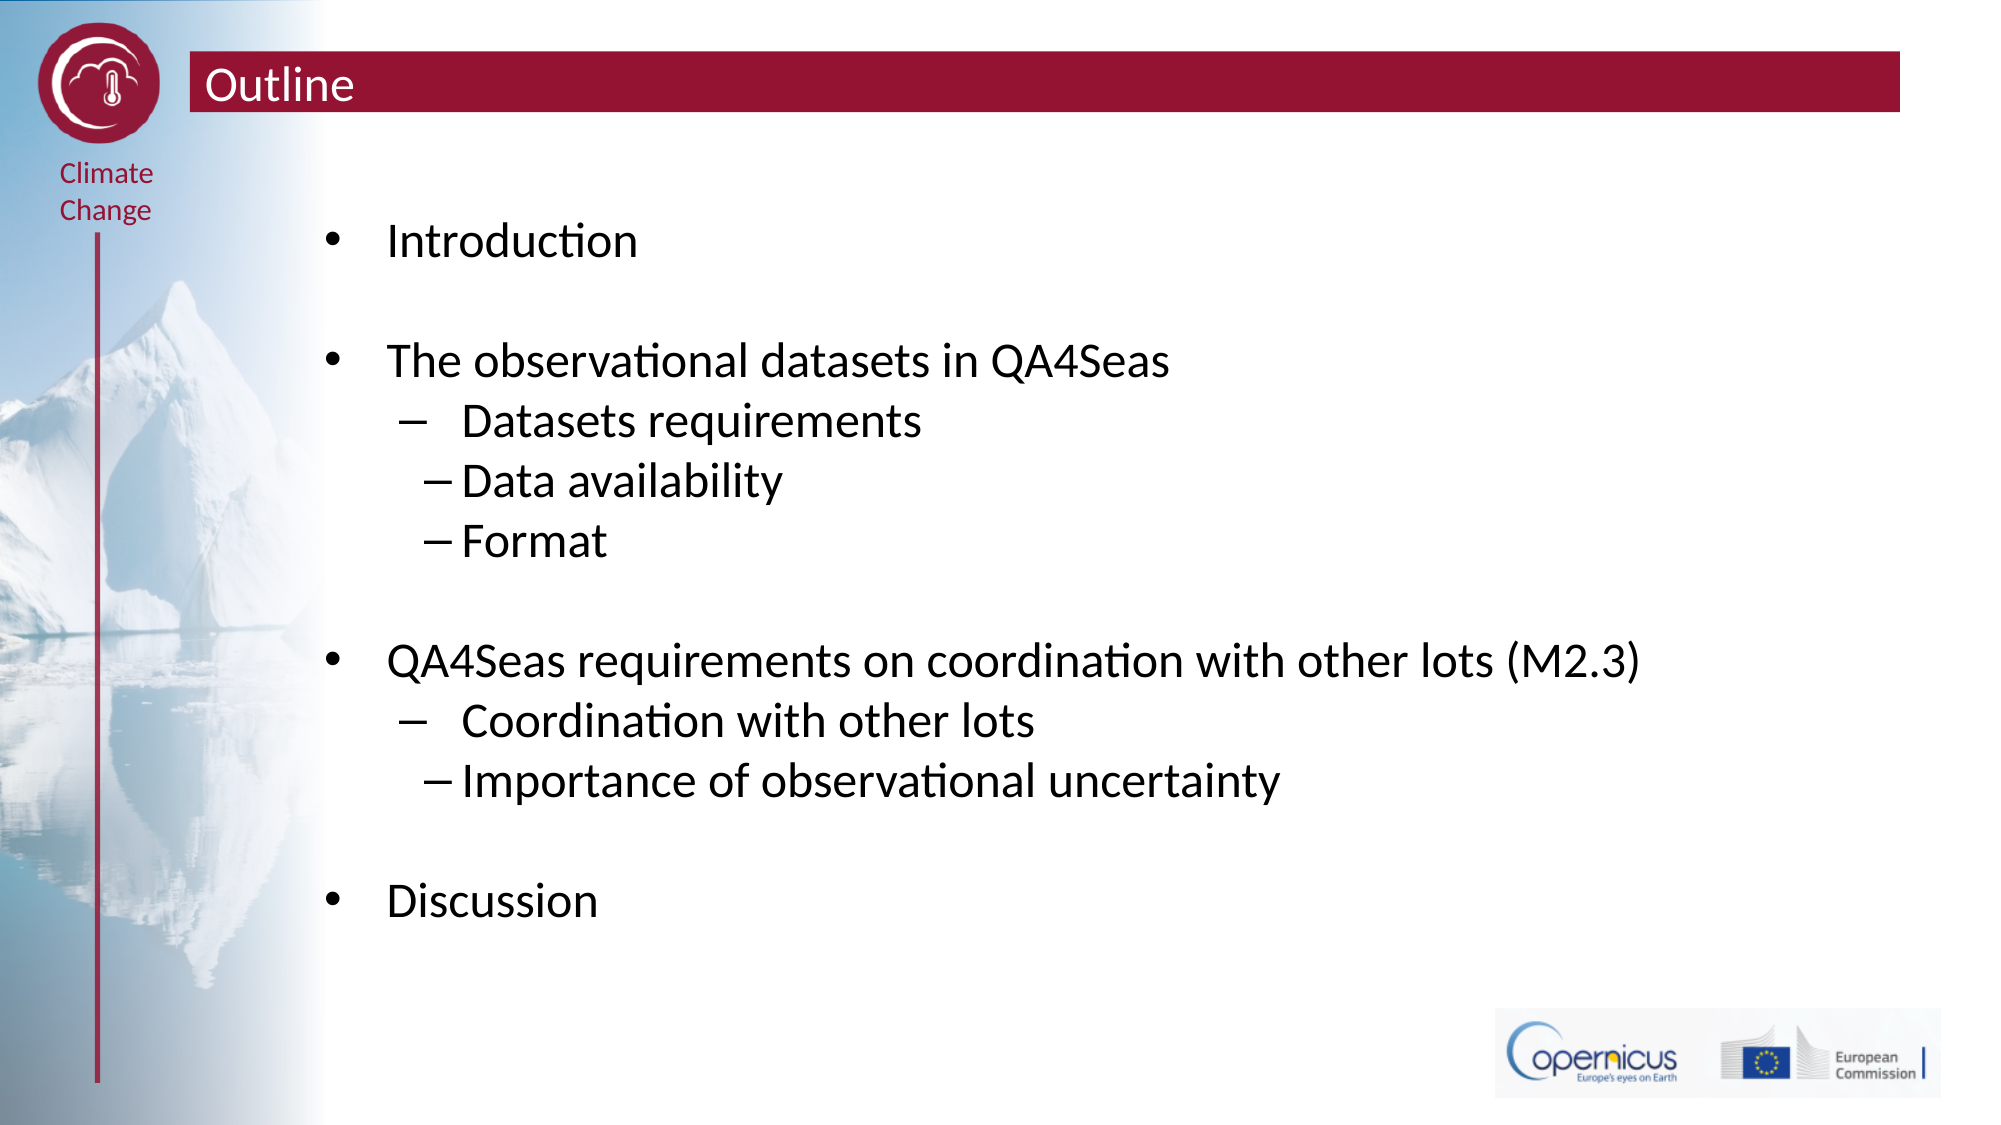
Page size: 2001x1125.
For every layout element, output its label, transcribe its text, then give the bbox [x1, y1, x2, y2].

title Outline [189, 51, 1900, 113]
picture [1495, 1008, 1941, 1098]
picture [25, 4, 171, 154]
list Introduction The observational datasets in QA4Seas Datasets requirements Data availability Format QA4Seas requirements on coordination with other lots (M2.3) Coordination with other lots Importance of observational uncertainty Discussion [296, 140, 1894, 955]
